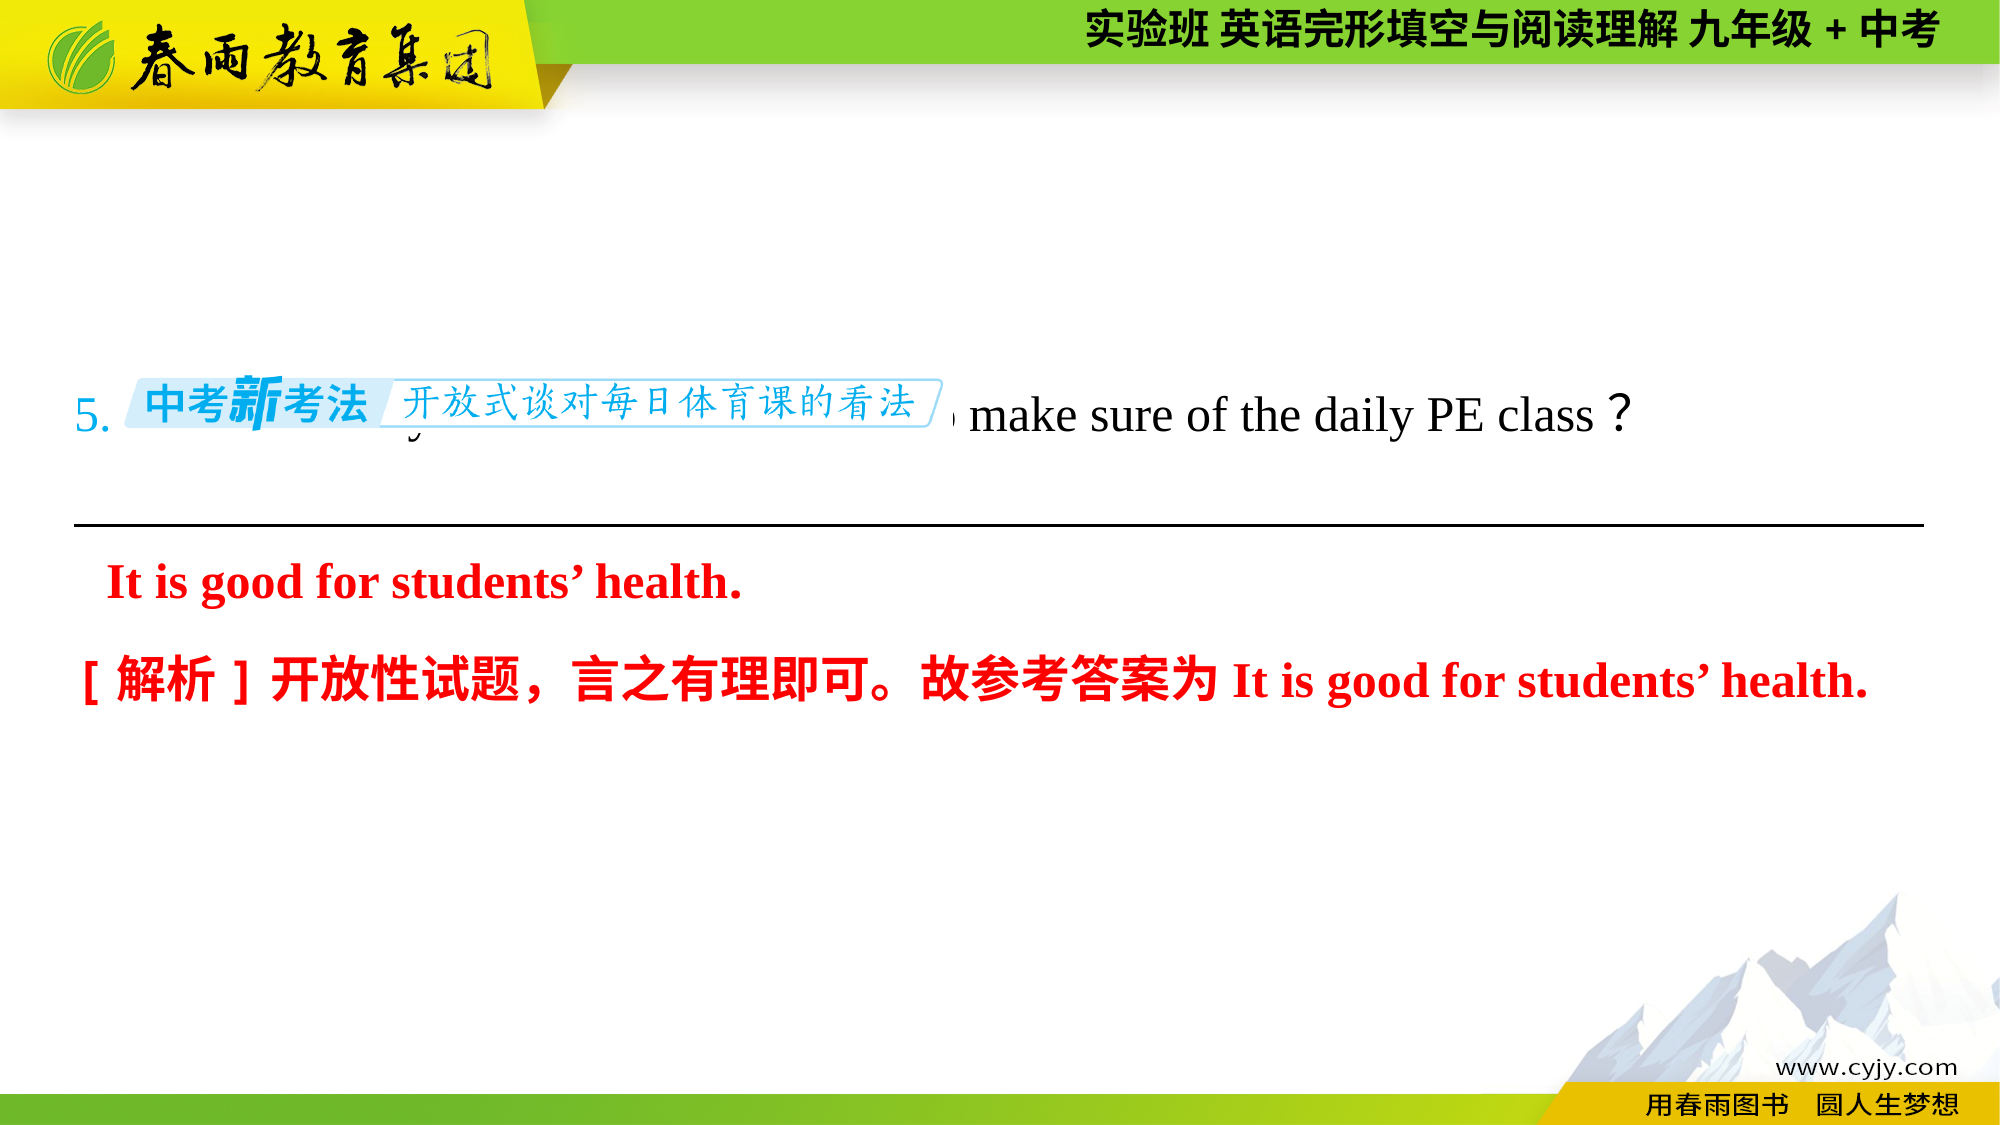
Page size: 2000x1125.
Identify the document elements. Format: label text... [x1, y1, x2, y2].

list 5. What do you think of the measure to make sure of the daily PE class？ __________________________________________________________________________ [59, 343, 1944, 632]
text_box [解析]开放性试题，言之有理即可。故参考答案为It is good for students’ health. [59, 632, 1944, 715]
picture [0, 0, 2000, 1125]
